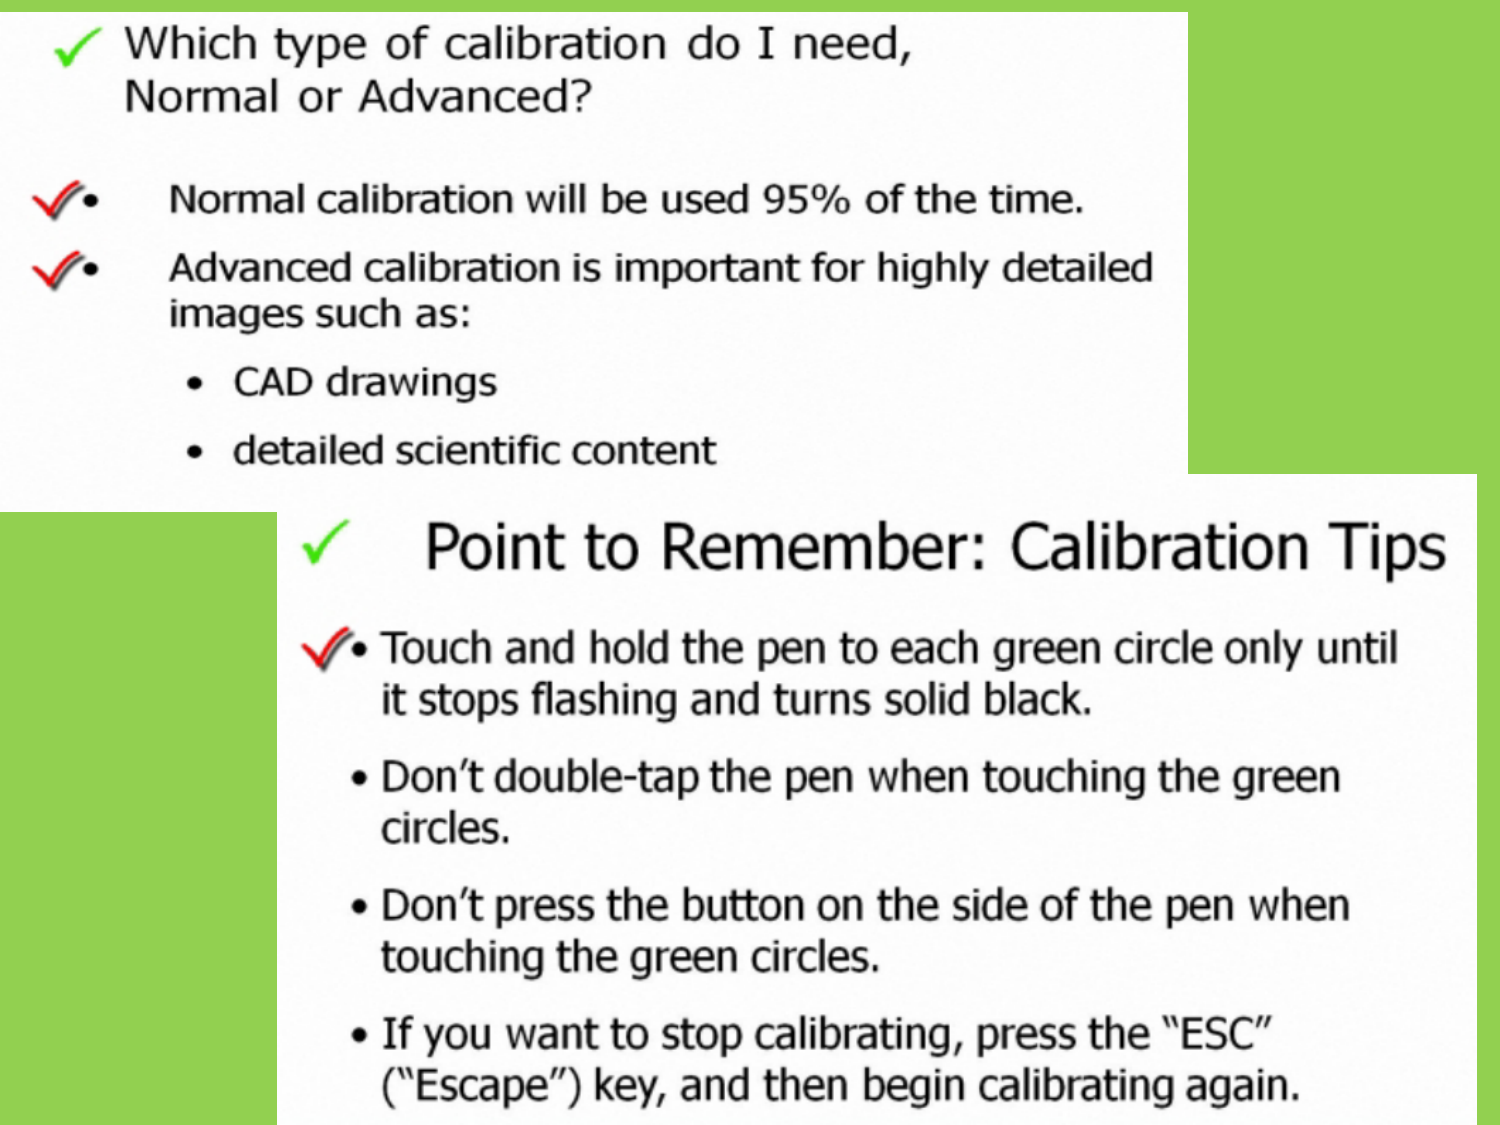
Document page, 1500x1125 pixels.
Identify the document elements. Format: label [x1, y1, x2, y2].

picture [276, 474, 1477, 1125]
list [0, 12, 1188, 512]
